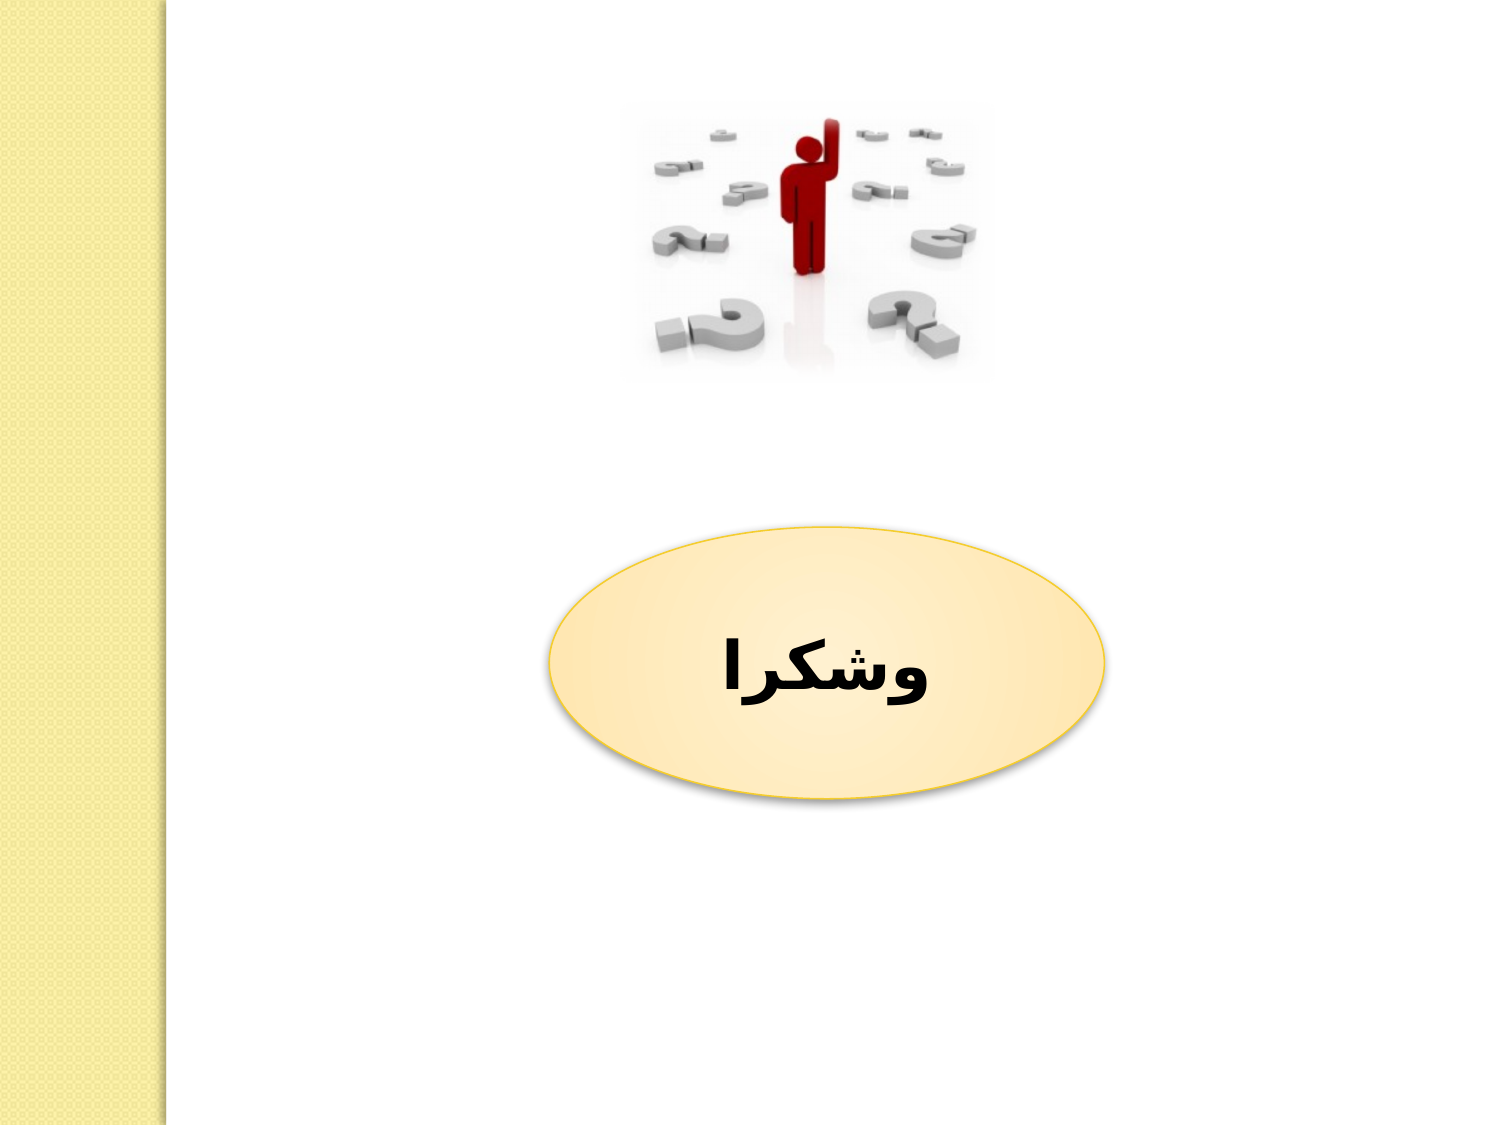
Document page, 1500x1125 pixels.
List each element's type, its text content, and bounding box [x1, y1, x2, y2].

picture [619, 101, 996, 384]
text_box وشكرا [548, 526, 1106, 800]
